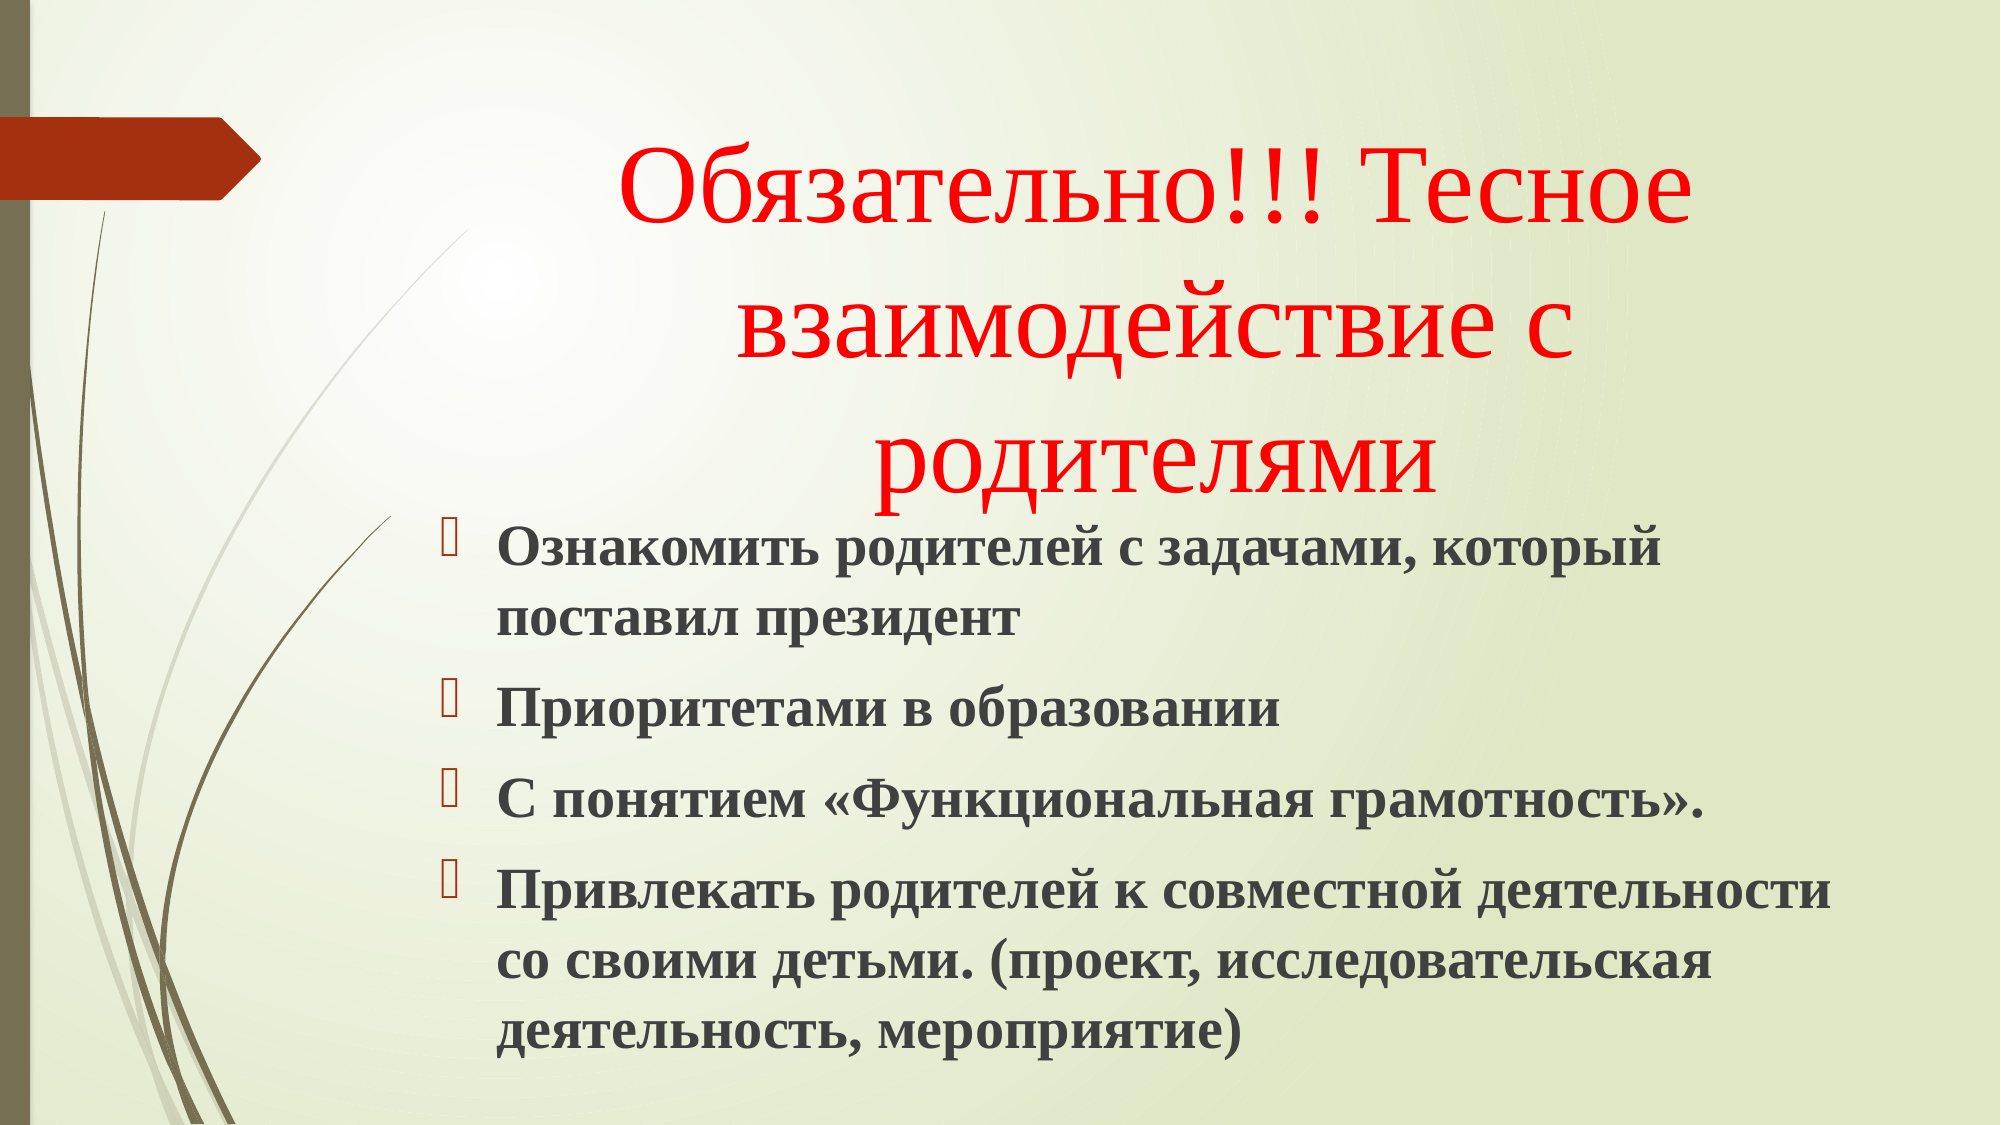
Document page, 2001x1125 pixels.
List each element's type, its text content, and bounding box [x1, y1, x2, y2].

list Ознакомить родителей с задачами, который поставил президент Приоритетами в образовании С понятием «Функциональная грамотность». Привлекать родителей к совместной деятельности со своими детьми. (проект, исследовательская деятельность, мероприятие) [424, 500, 1888, 970]
title Обязательно!!! Тесное взаимодействие с родителями [425, 102, 1888, 500]
